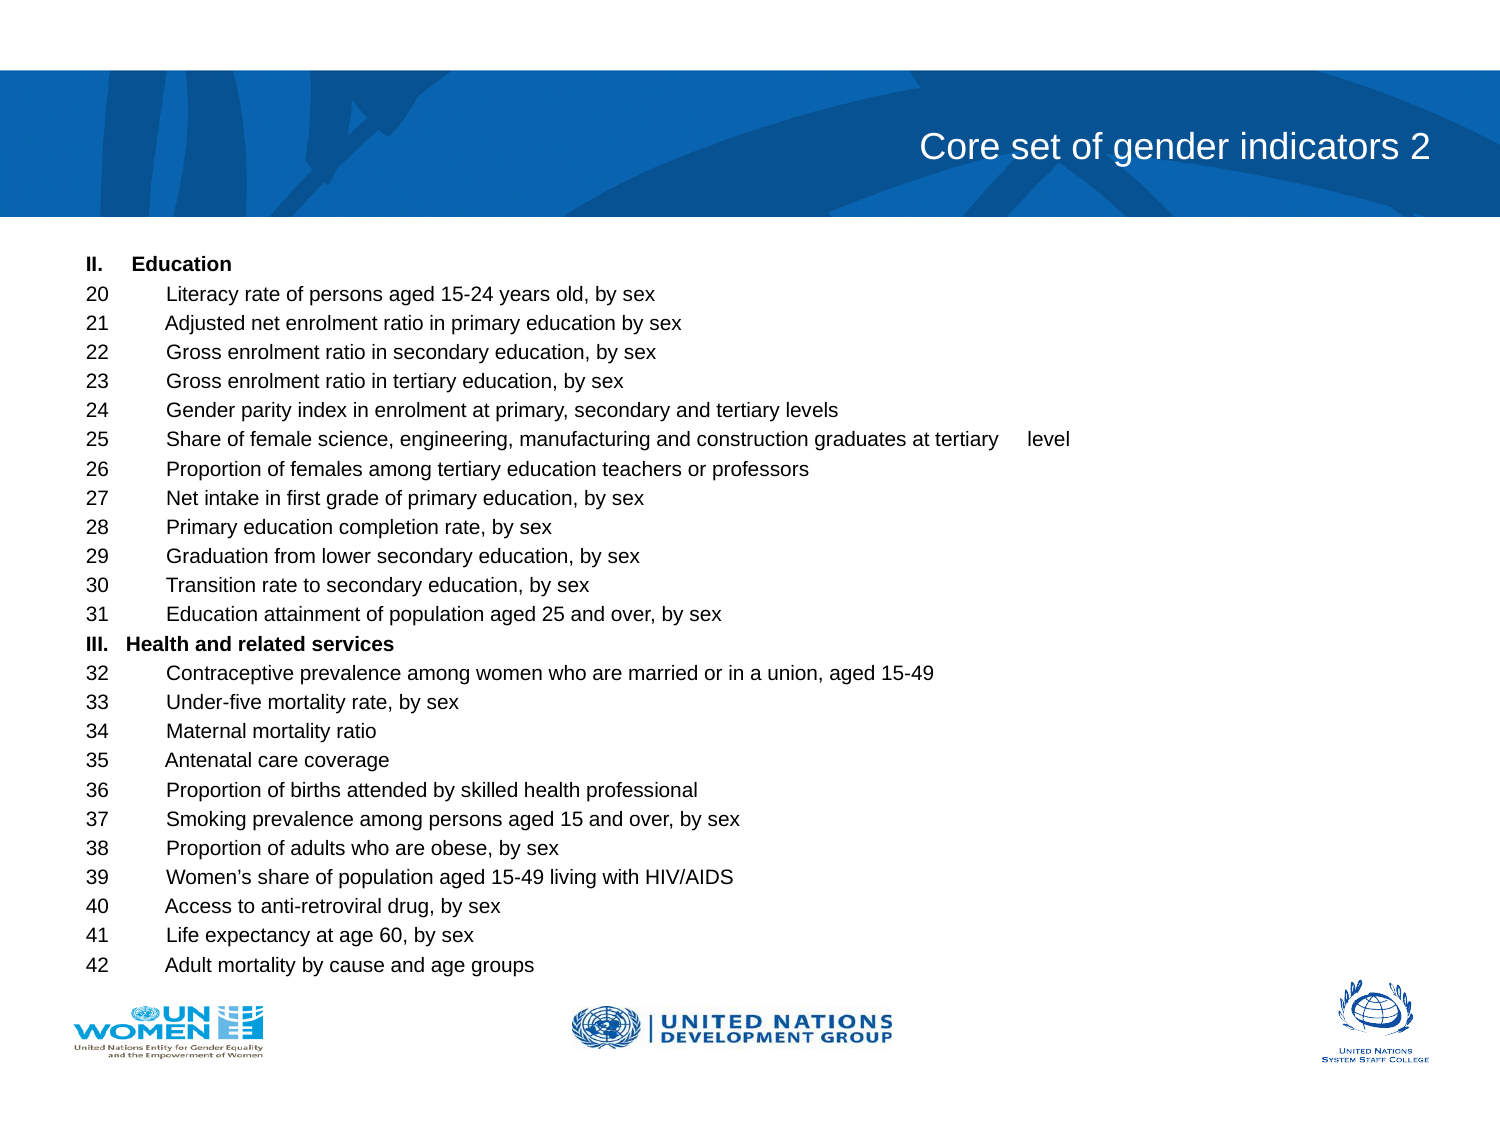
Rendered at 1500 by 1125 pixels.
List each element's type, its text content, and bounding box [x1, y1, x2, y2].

picture [170, 1006, 179, 1018]
picture [73, 1006, 263, 1059]
picture [0, 70, 1500, 217]
picture [572, 1006, 892, 1049]
list II. Education 20 Literacy rate of persons aged 15-24 years old, by sex 21 Adjusted net enrolment ratio in primary education by sex 22 Gross enrolment ratio in secondary education, by sex 23 Gross enrolment ratio in tertiary education, by sex 24 Gender parity index in enrolment at primary, secondary and tertiary levels 25 Share of female science, engineering, manufacturing and construction graduates at tertiary level 26 Proportion of females among tertiary education teachers or professors 27 Net intake in first grade of primary education, by sex 28 Primary education completion rate, by sex 29 Graduation from lower secondary education, by sex 30 Transition rate to secondary education, by sex 31 Education attainment of population aged 25 and over, by sex III. Health and related services 32 Contraceptive prevalence among women who are married or in a union, aged 15-49 33 Under-five mortality rate, by sex 34 Maternal mortality ratio 35 Antenatal care coverage 36 Proportion of births attended by skilled health professional 37 Smoking prevalence among persons aged 15 and over, by sex 38 Proportion of adults who are obese, by sex 39 Women’s share of population aged 15-49 living with HIV/AIDS 40 Access to anti-retroviral drug, by sex 41 Life expectancy at age 60, by sex 42 Adult mortality by cause and age groups [70, 243, 1346, 919]
picture [194, 1006, 204, 1013]
picture [1322, 979, 1429, 1063]
title Core set of gender indicators 2 [171, 94, 1447, 195]
